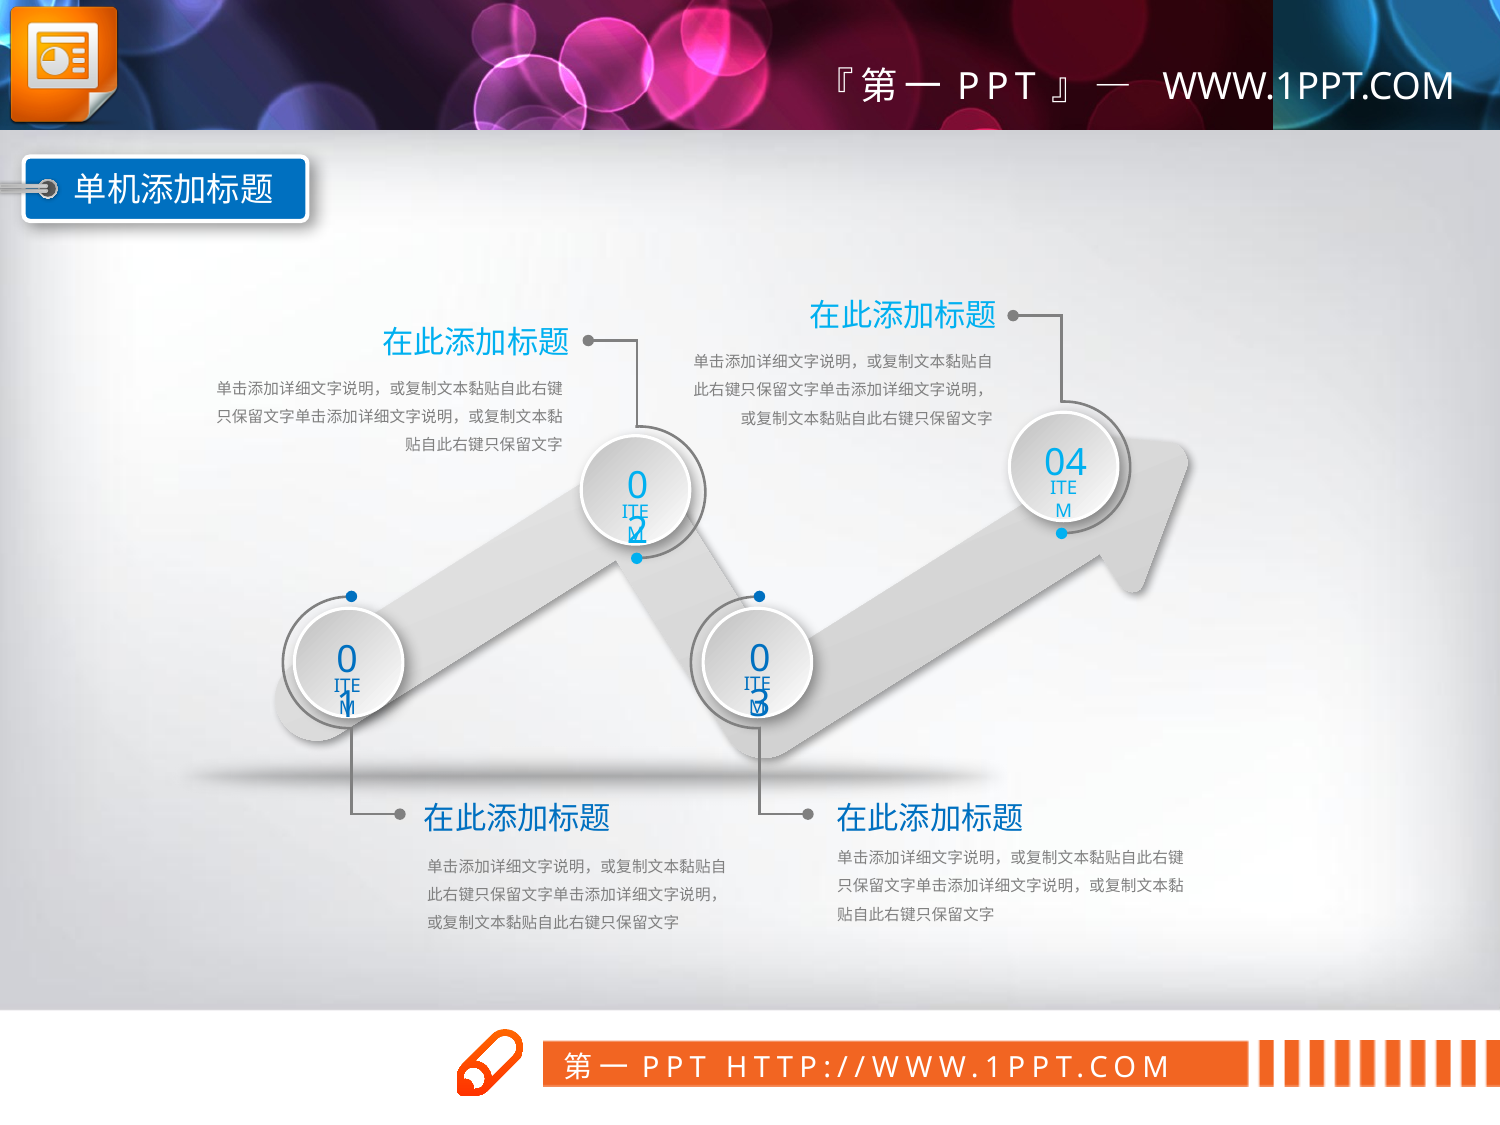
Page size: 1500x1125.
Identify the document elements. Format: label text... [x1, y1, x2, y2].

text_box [998, 309, 1131, 540]
text_box 单机添加标题 [39, 160, 308, 216]
text_box [23, 156, 307, 181]
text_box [96, 414, 1201, 813]
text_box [573, 334, 706, 565]
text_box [37, 178, 58, 199]
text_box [668, 288, 1020, 436]
picture [0, 0, 1500, 1012]
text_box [690, 590, 823, 821]
picture [543, 1040, 1500, 1087]
text_box [23, 201, 307, 221]
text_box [0, 184, 48, 193]
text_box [196, 314, 590, 463]
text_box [408, 790, 751, 941]
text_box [821, 790, 1203, 932]
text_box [282, 590, 415, 821]
